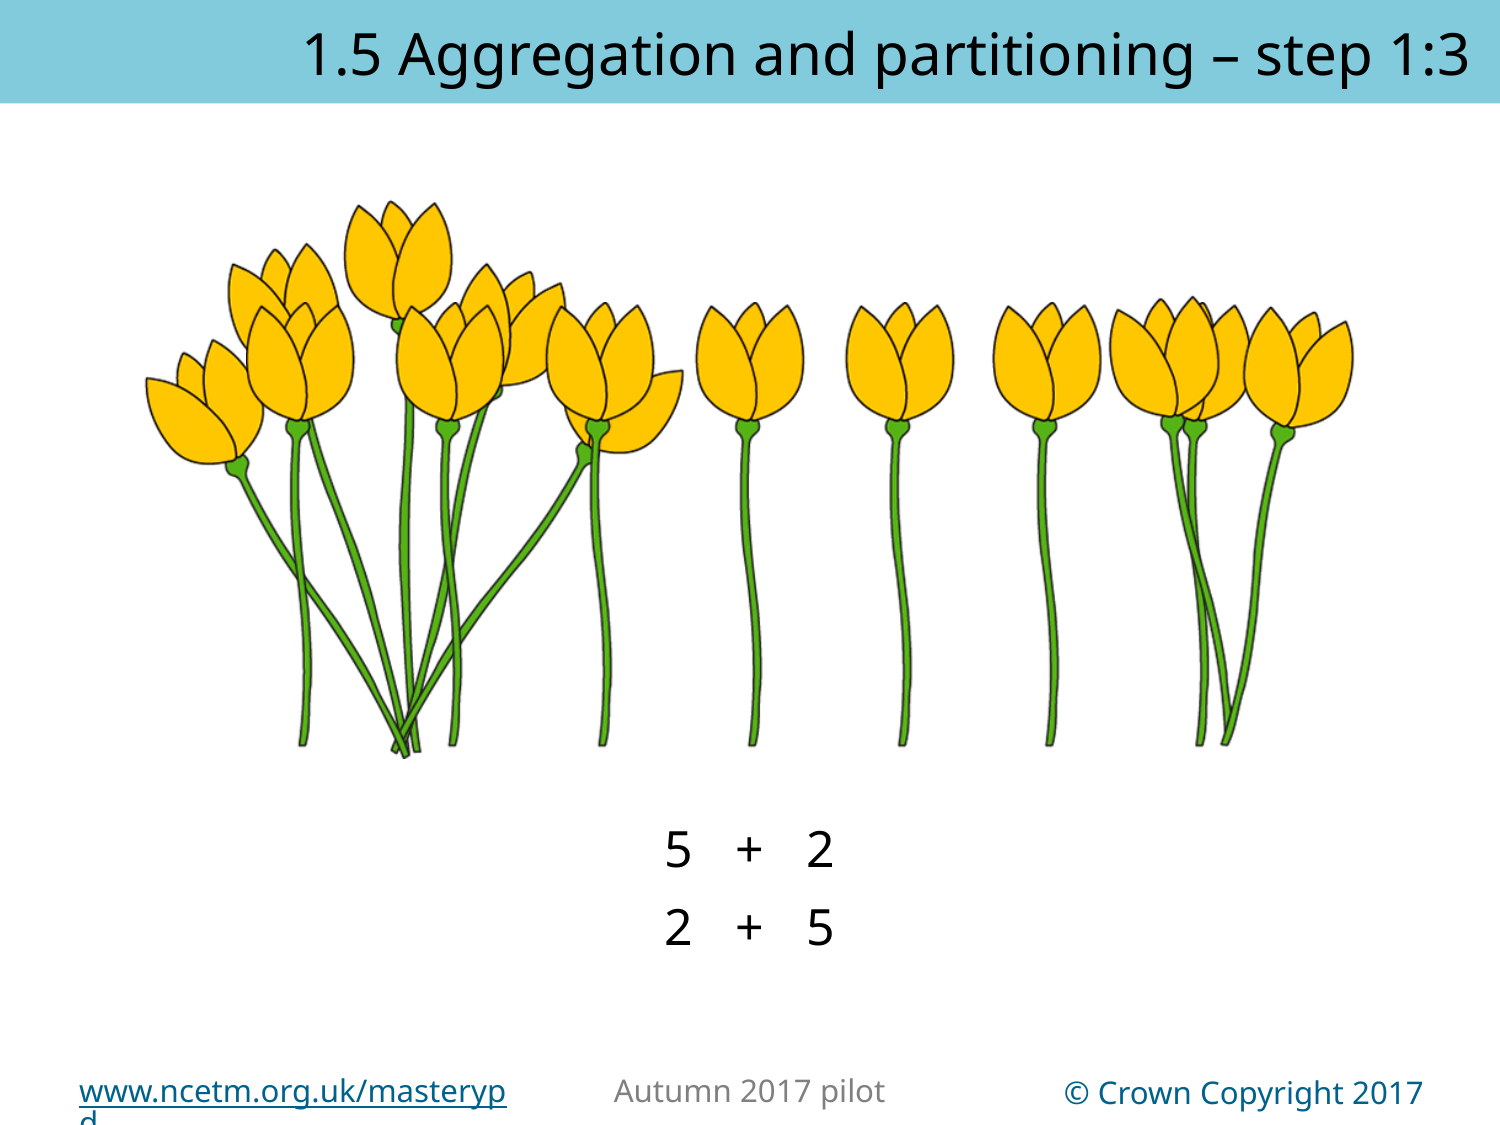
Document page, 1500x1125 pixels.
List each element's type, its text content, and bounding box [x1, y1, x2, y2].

text_box + [690, 888, 809, 964]
text_box 5 [809, 888, 880, 964]
text_box 2 [620, 888, 690, 964]
text_box + [690, 810, 809, 886]
list 1.5 Aggregation and partitioning – step 1:3 [0, 0, 1500, 104]
text_box 2 [809, 810, 880, 886]
text_box 5 [620, 810, 690, 886]
picture [985, 231, 1389, 813]
picture [135, 184, 963, 764]
